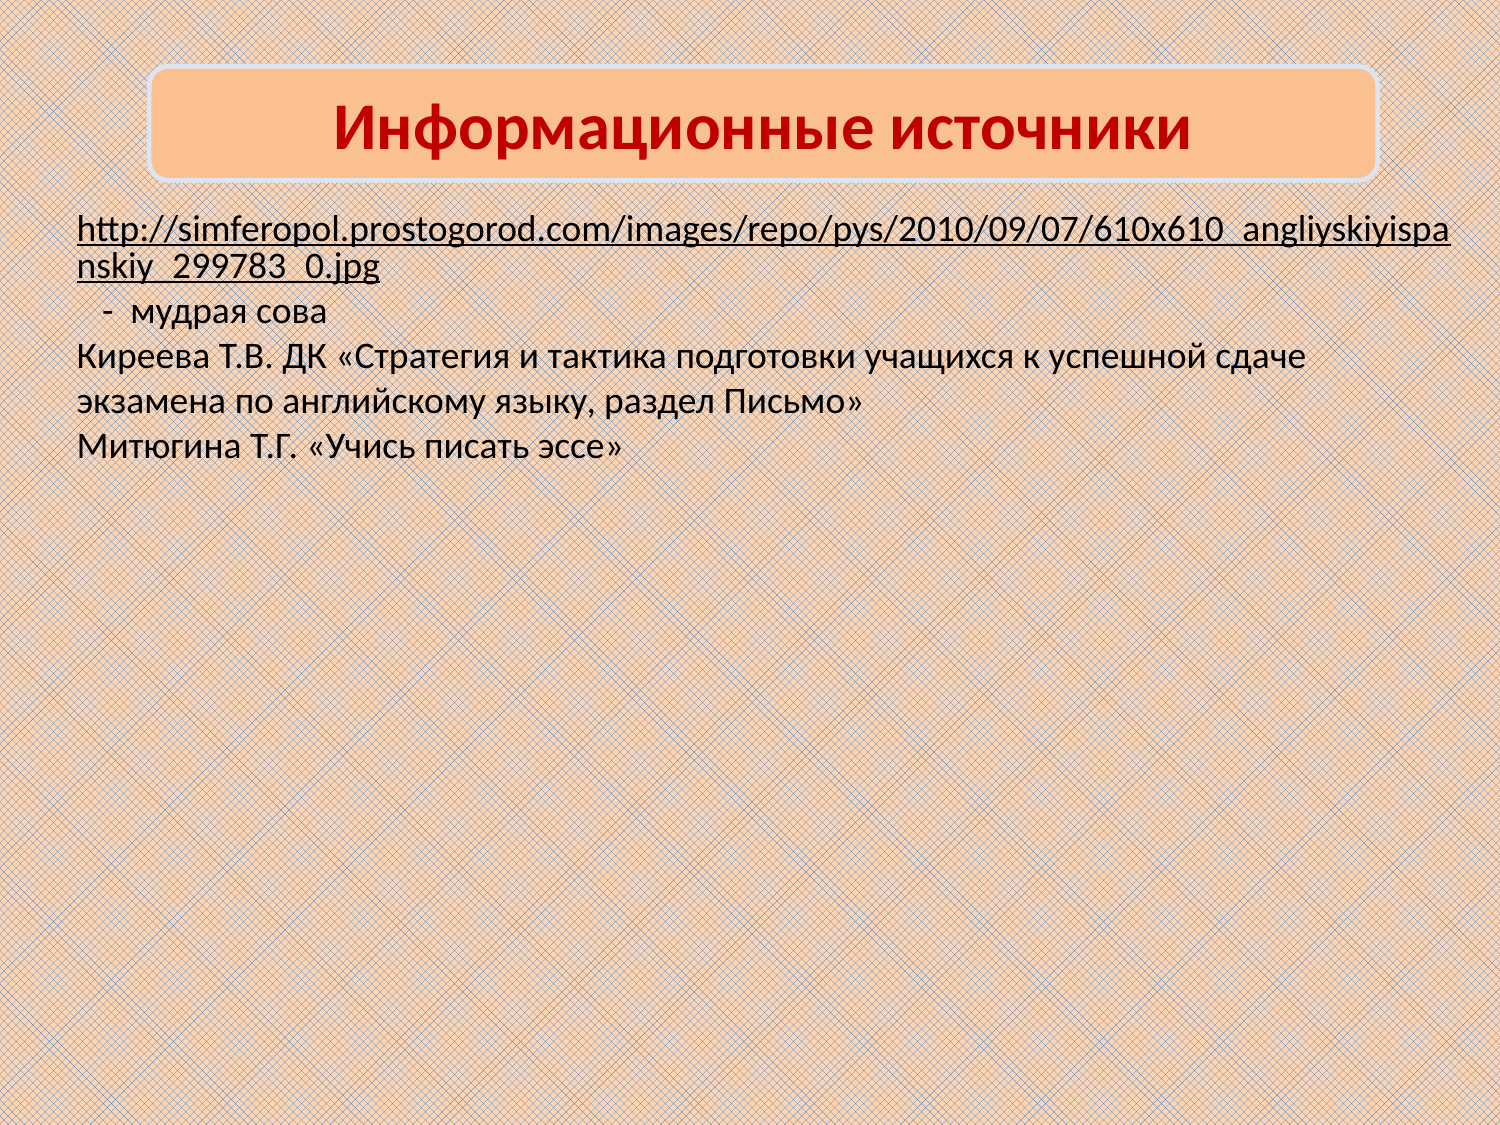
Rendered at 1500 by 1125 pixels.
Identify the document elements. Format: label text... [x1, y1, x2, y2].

text_box Информационные источники [147, 64, 1380, 183]
text_box http://simferopol.prostogorod.com/images/repo/pys/2010/09/07/610x610_angliyskiyispanskiy_299783_0.jpg - мудрая сова Киреева Т.В. ДК «Стратегия и тактика подготовки учащихся к успешной сдаче экзамена по английскому языку, раздел Письмо» Митюгина Т.Г. «Учись писать эссе» [61, 196, 1468, 436]
